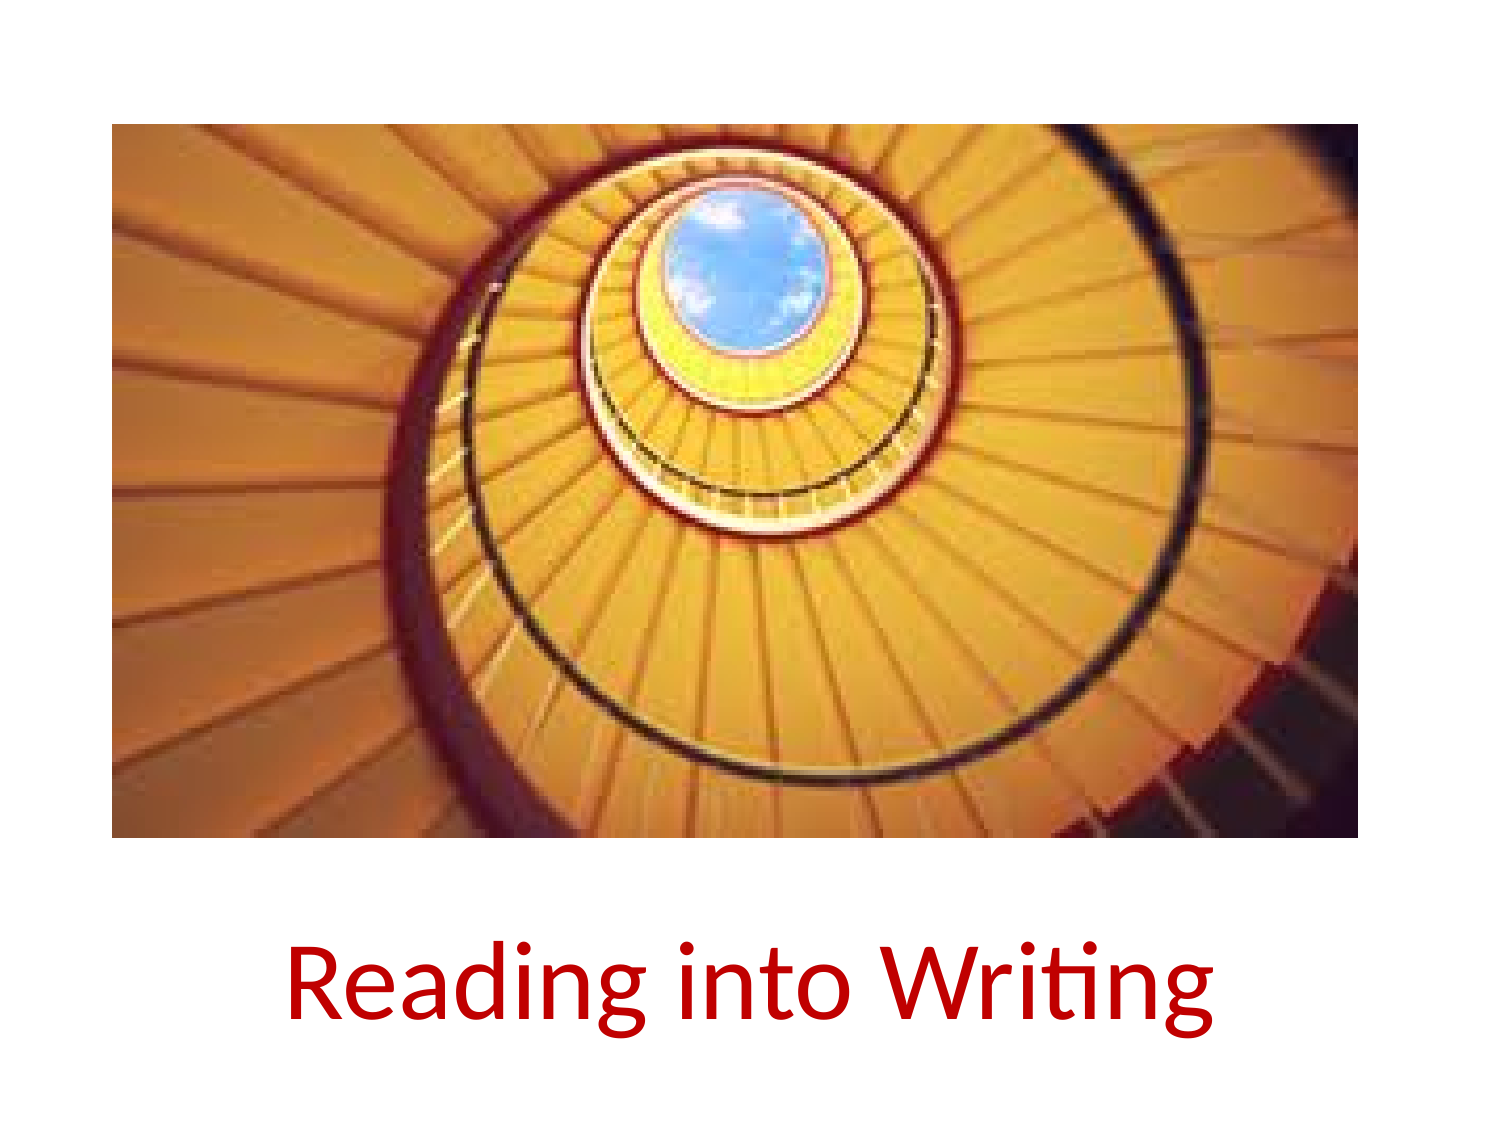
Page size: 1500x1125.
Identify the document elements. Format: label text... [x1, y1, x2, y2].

picture [112, 124, 1358, 838]
text_box Reading into Writing [137, 899, 1363, 1050]
